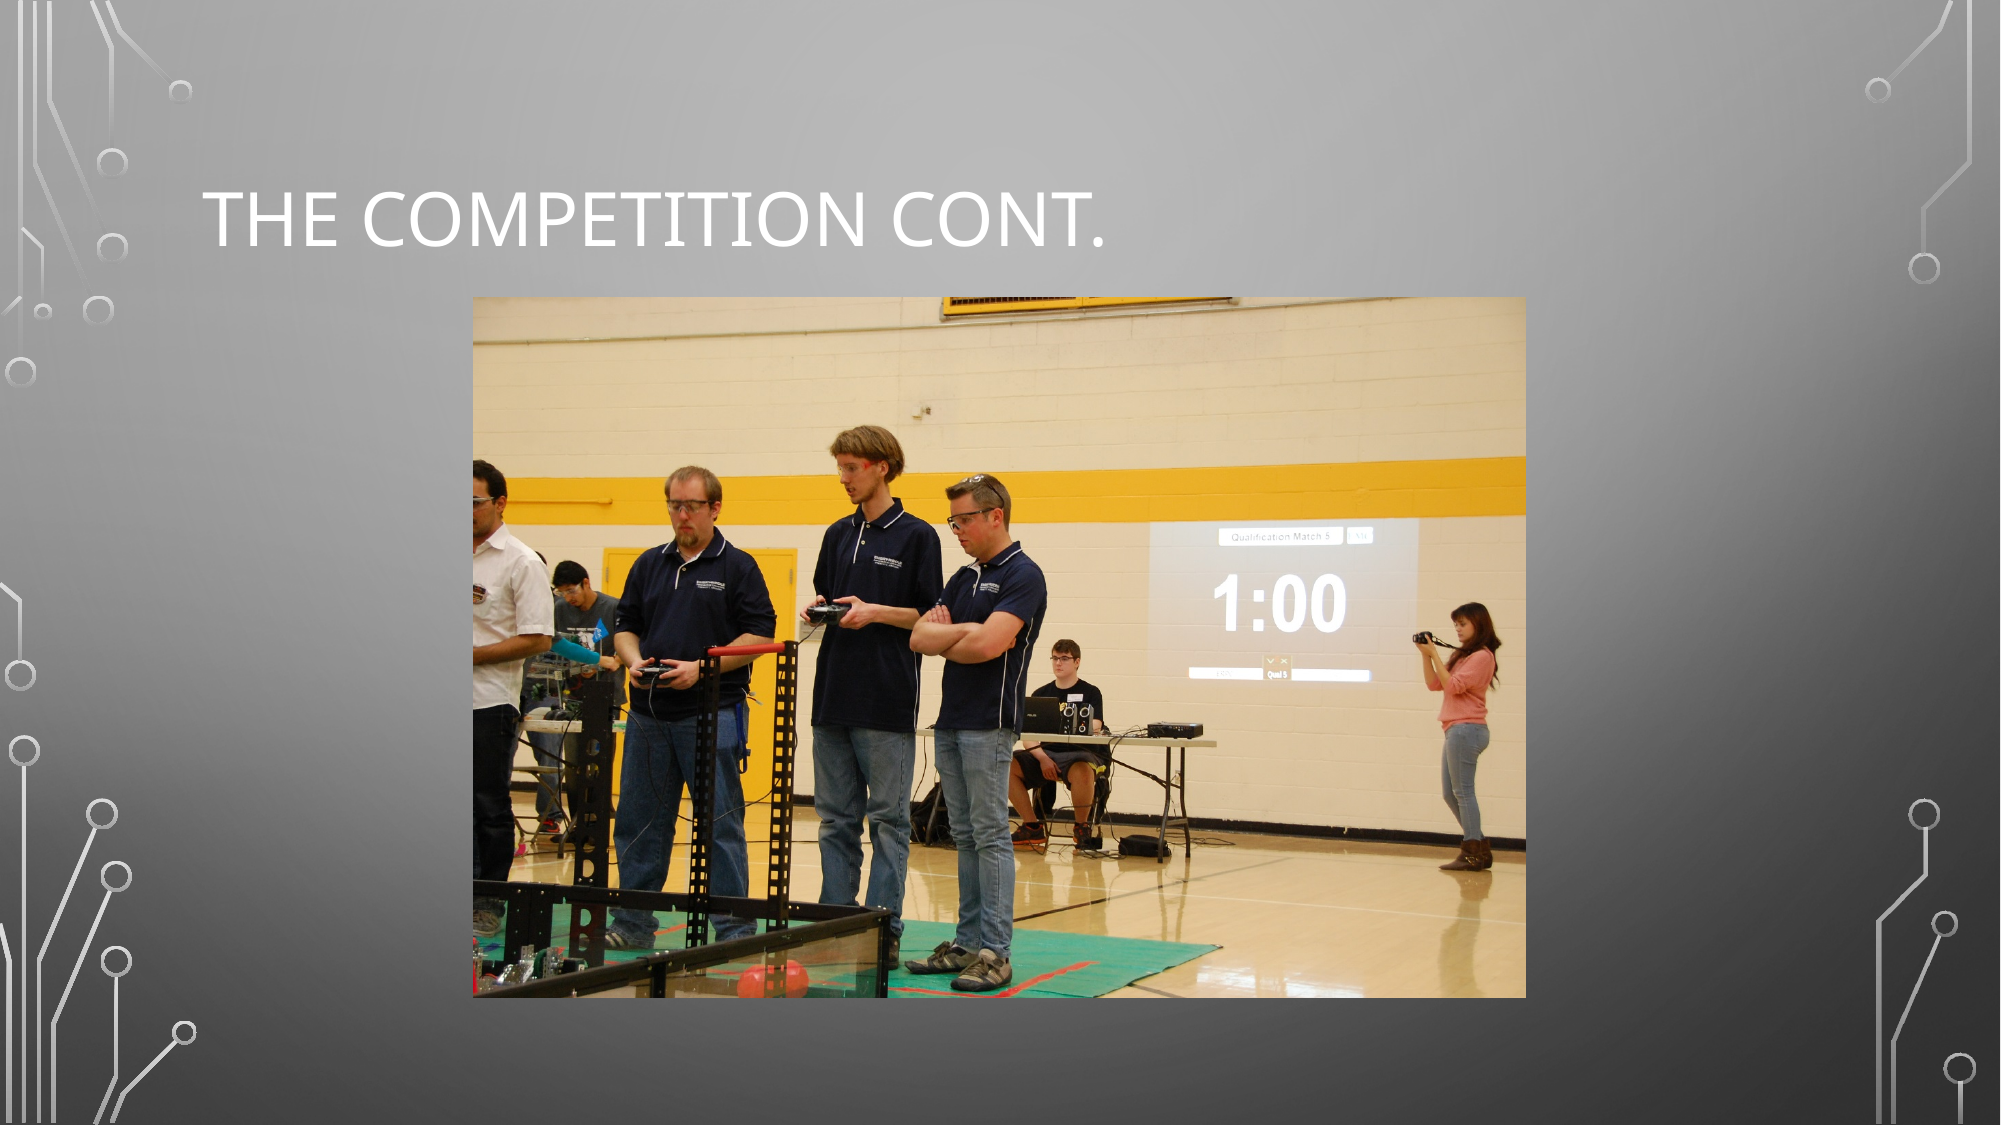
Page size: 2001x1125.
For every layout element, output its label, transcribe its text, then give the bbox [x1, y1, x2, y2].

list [473, 297, 1526, 998]
title The Competition Cont. [187, 101, 1813, 344]
